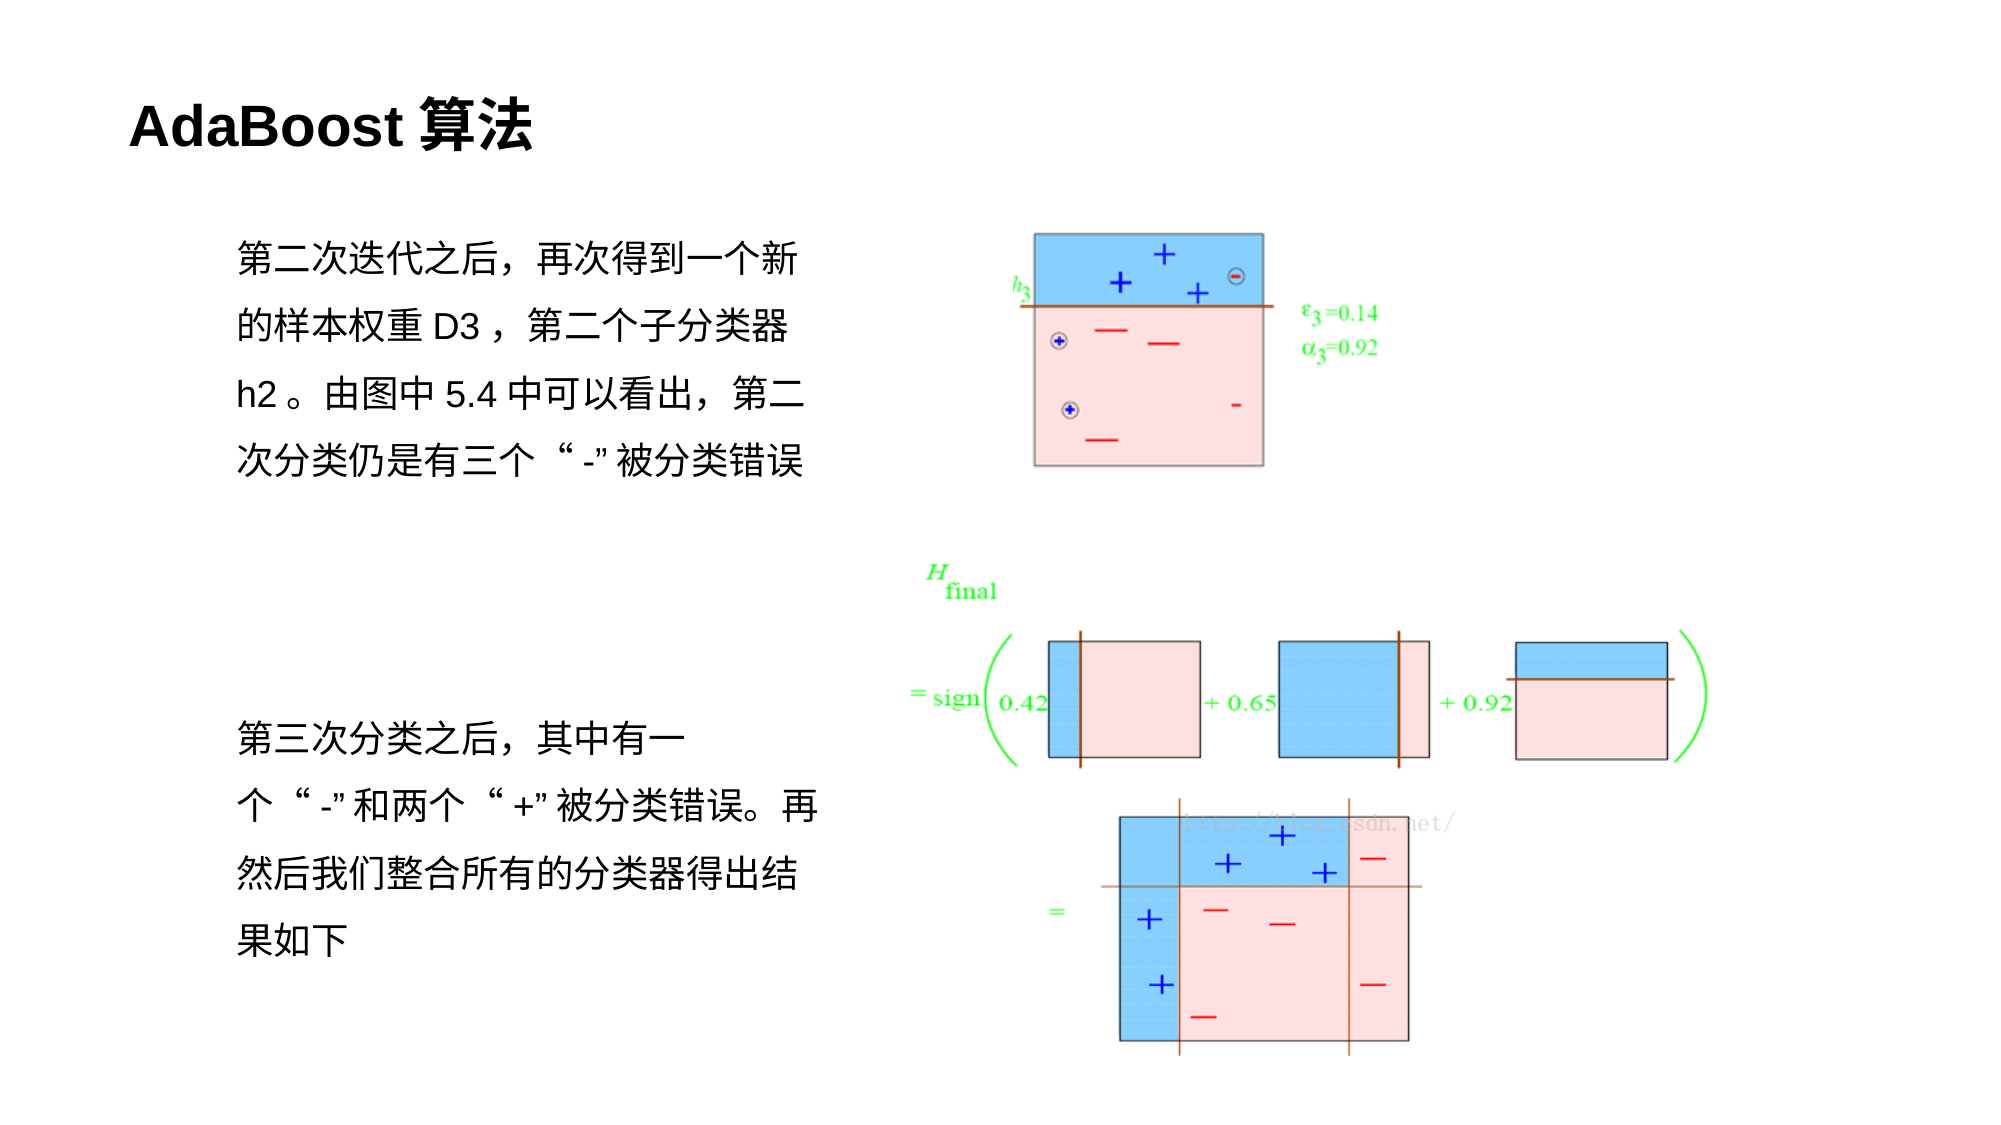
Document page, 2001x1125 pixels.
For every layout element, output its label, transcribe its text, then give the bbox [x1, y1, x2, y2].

title AdaBoost算法 [114, 12, 1886, 167]
picture [1012, 228, 1381, 470]
text_box 第三次分类之后，其中有一个“-”和两个“+”被分类错误。再然后我们整合所有的分类器得出结果如下 [221, 684, 842, 970]
text_box 第二次迭代之后，再次得到一个新的样本权重D3，第二个子分类器h2。由图中5.4中可以看出，第二次分类仍是有三个“-”被分类错误 [221, 205, 842, 490]
picture [897, 554, 1764, 1065]
